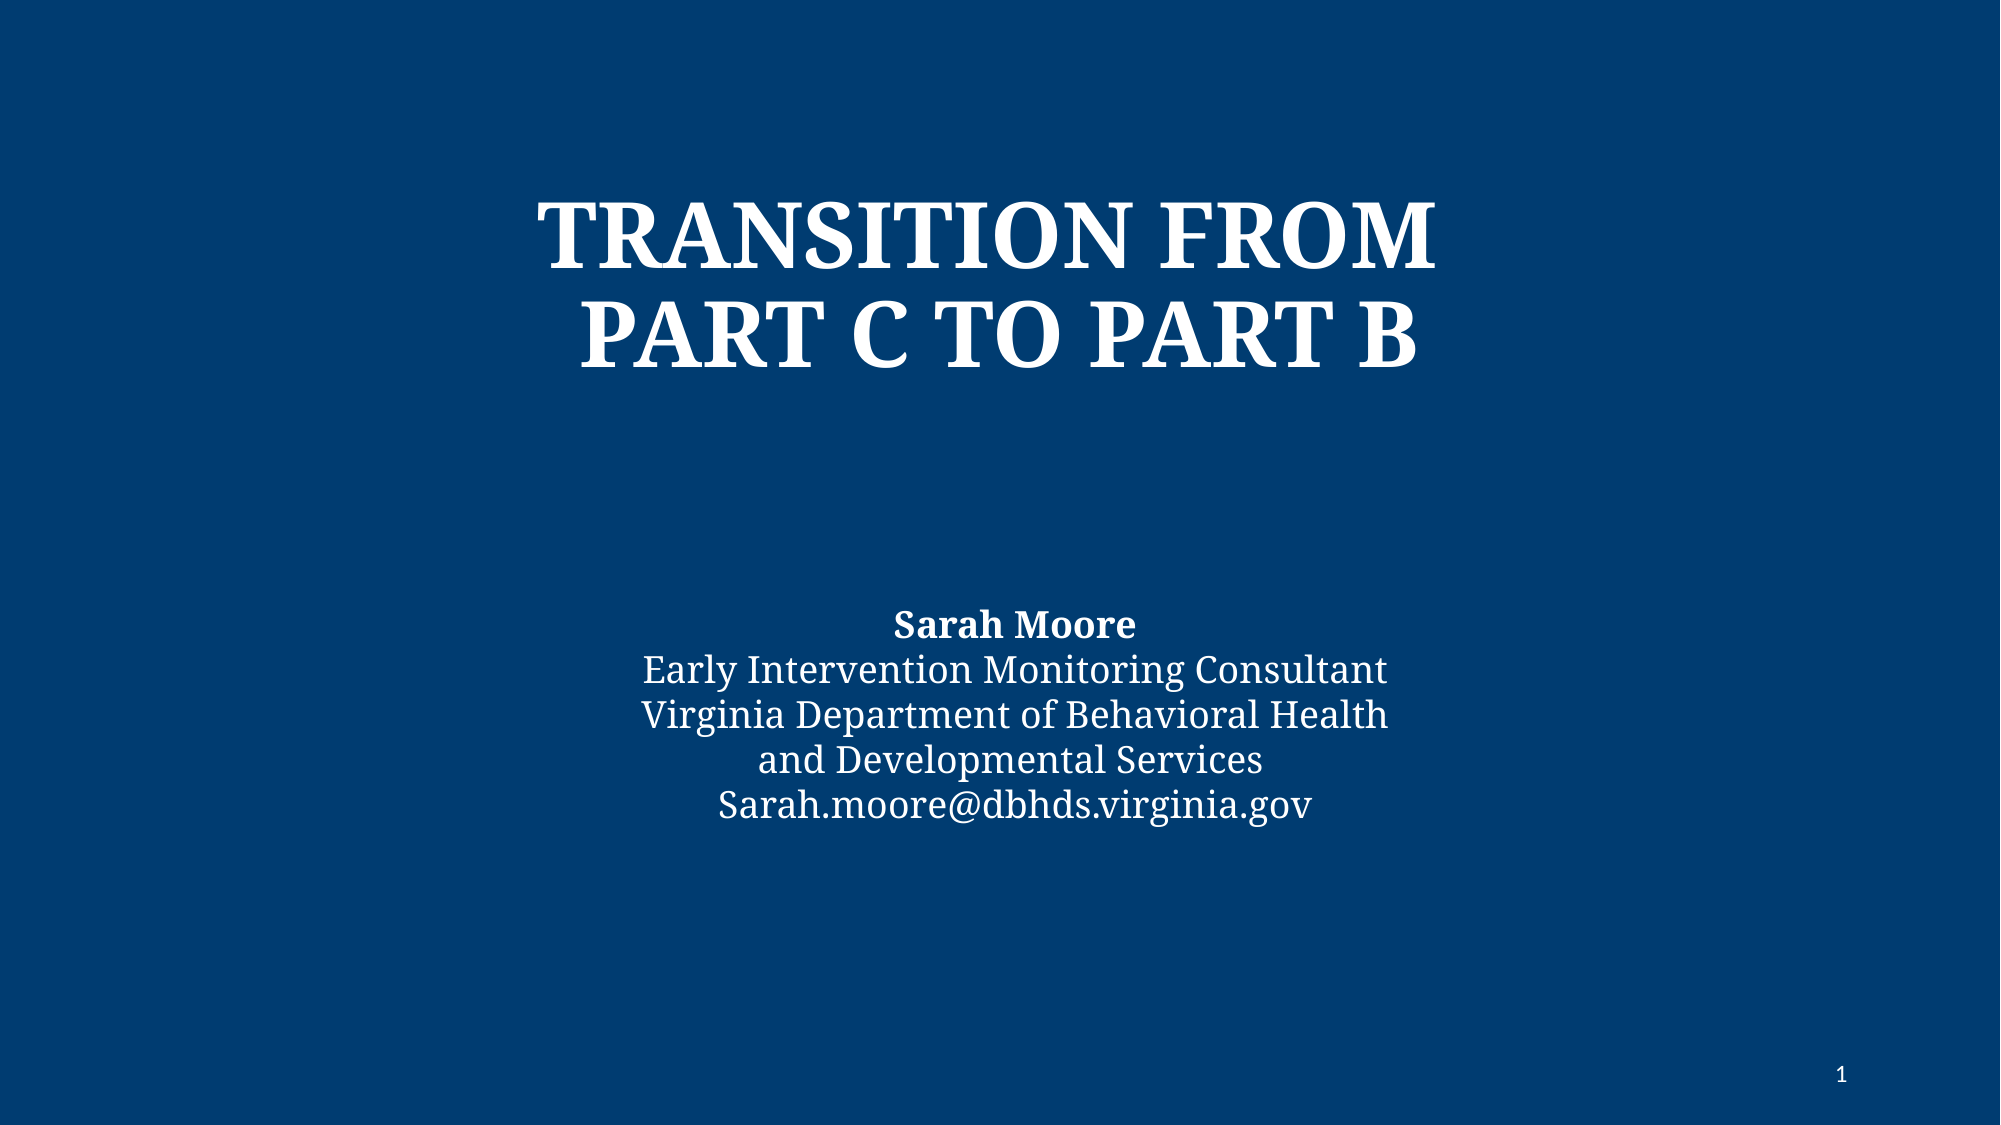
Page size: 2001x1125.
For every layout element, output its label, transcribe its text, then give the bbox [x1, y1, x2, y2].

slide_number 1 [1412, 1042, 1863, 1103]
title Transition from Part C to Part B [85, 97, 1915, 475]
text_box Sarah Moore Early Intervention Monitoring Consultant Virginia Department of Behavioral Health and Developmental Services Sarah.moore@dbhds.virginia.gov [590, 593, 1441, 834]
